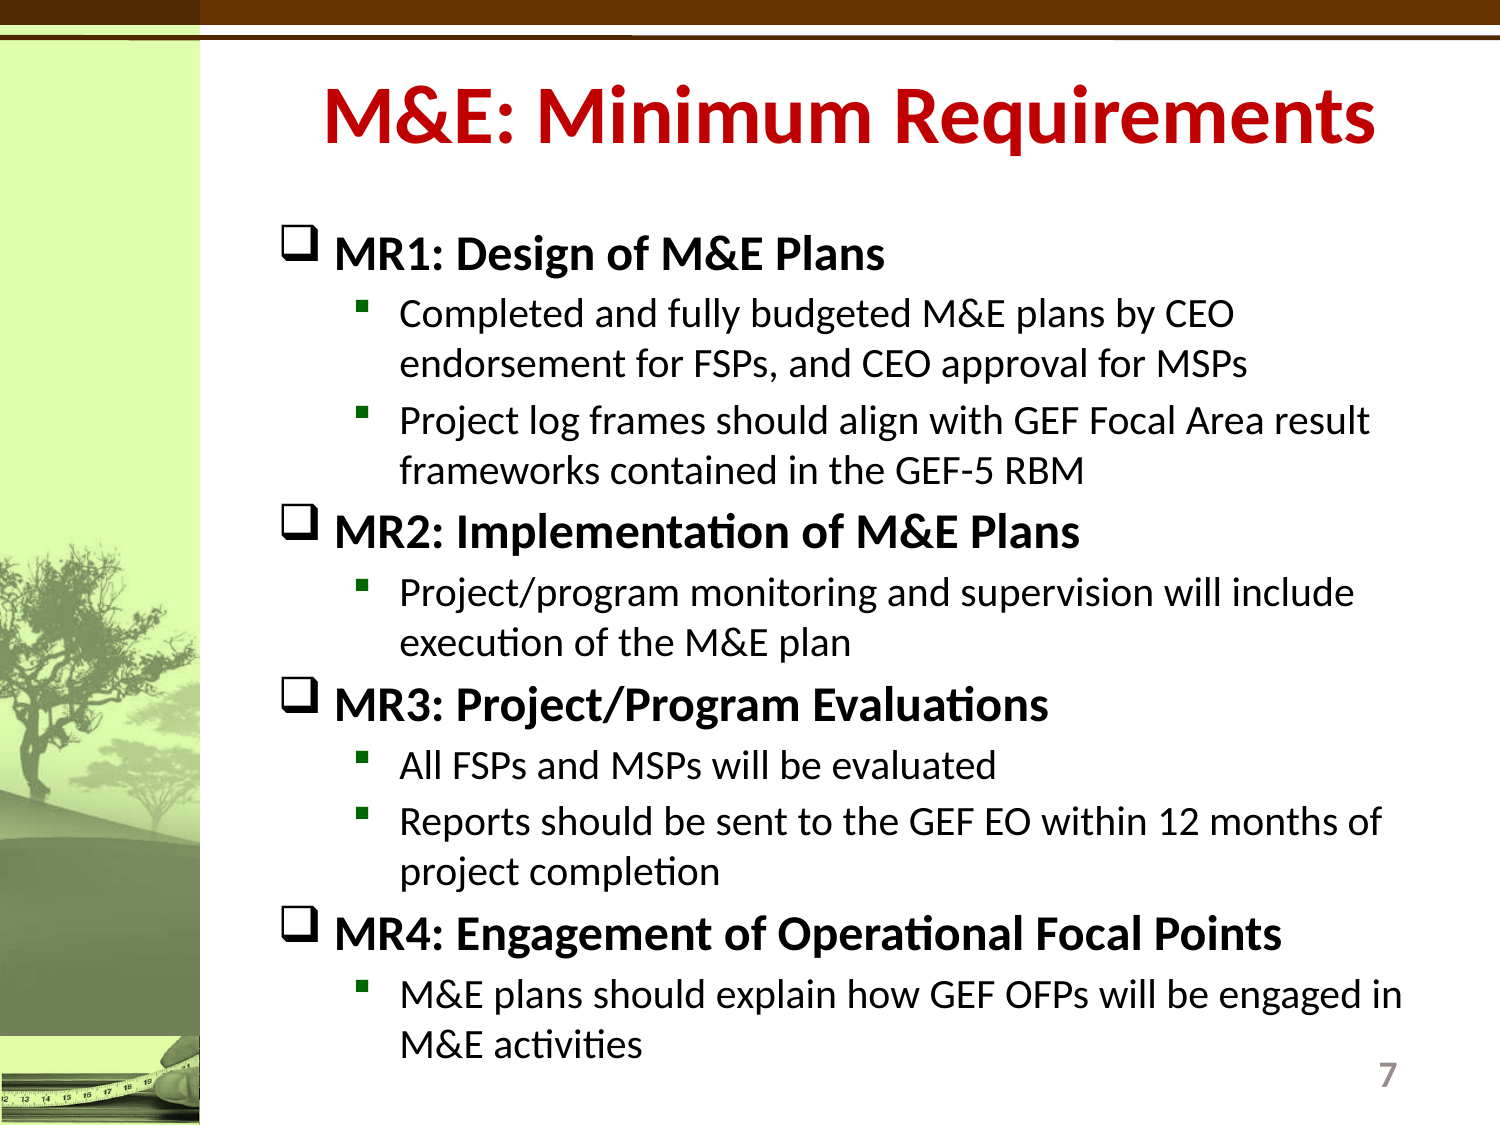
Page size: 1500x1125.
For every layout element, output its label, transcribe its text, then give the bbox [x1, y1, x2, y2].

list MR1: Design of M&E Plans Completed and fully budgeted M&E plans by CEO endorsement for FSPs, and CEO approval for MSPs Project log frames should align with GEF Focal Area result frameworks contained in the GEF-5 RBM MR2: Implementation of M&E Plans Project/program monitoring and supervision will include execution of the M&E plan MR3: Project/Program Evaluations All FSPs and MSPs will be evaluated Reports should be sent to the GEF EO within 12 months of project completion MR4: Engagement of Operational Focal Points M&E plans should explain how GEF OFPs will be engaged in M&E activities [262, 212, 1438, 1101]
title M&E: Minimum Requirements [199, 44, 1500, 176]
picture [0, 1036, 200, 1125]
slide_number 7 [1074, 1042, 1413, 1103]
